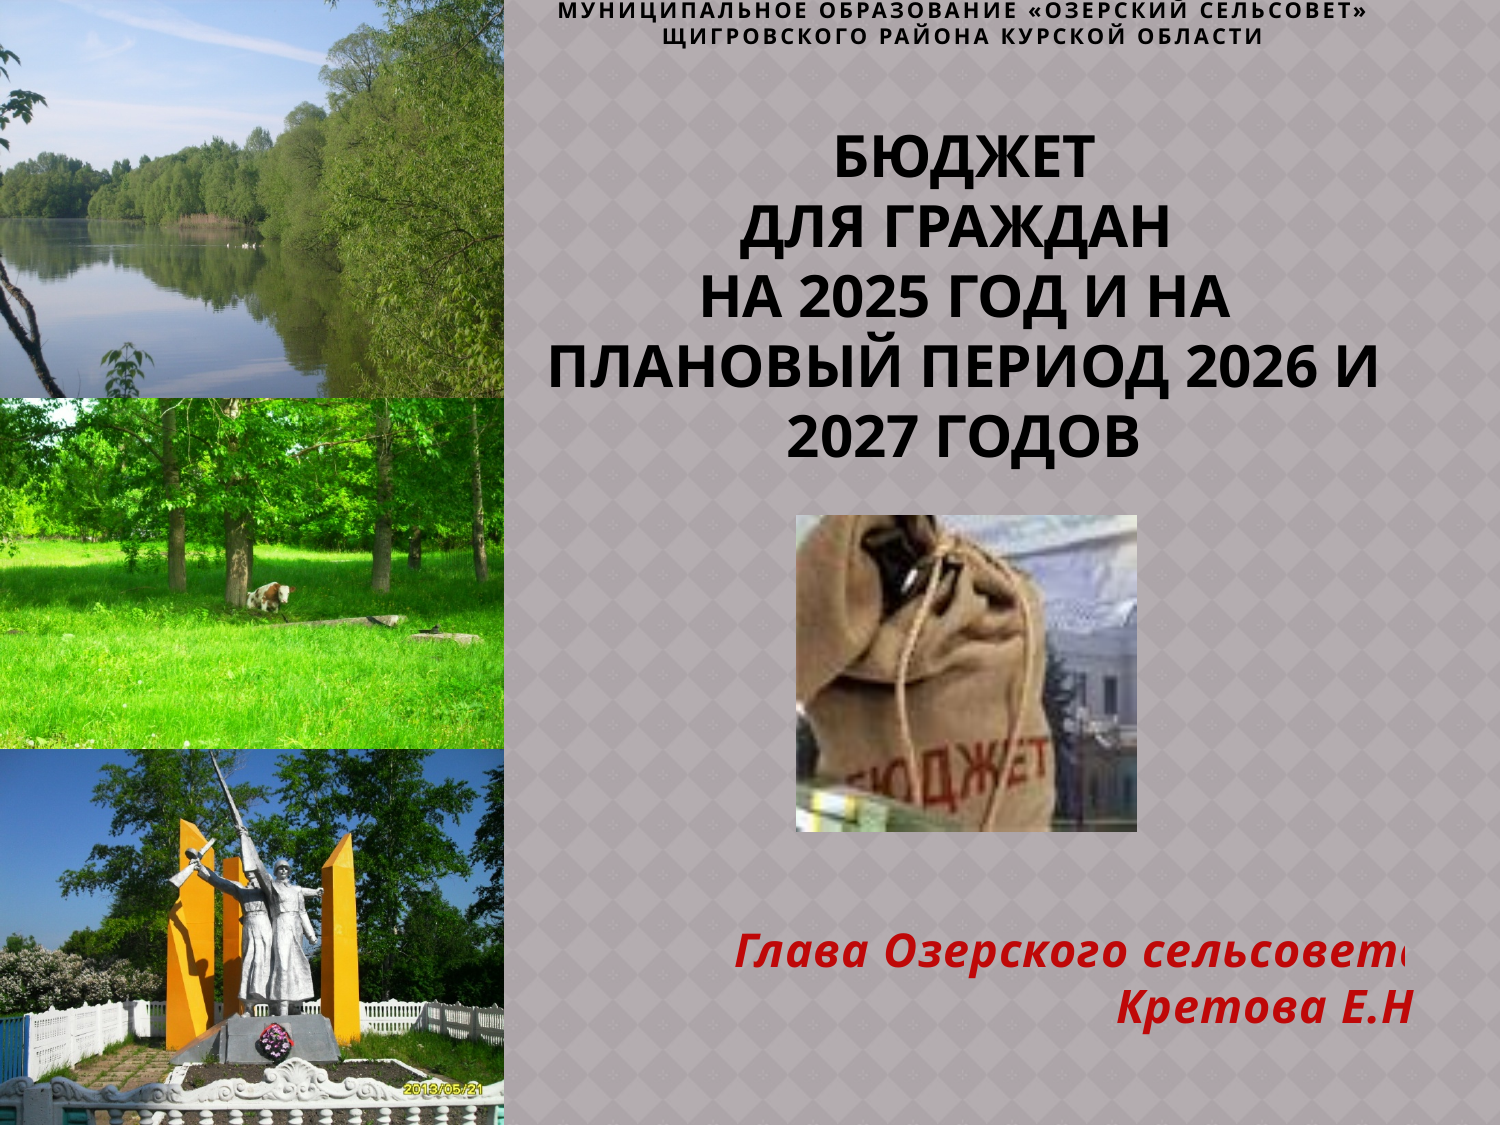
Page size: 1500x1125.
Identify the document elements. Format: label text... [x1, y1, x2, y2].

subtitle Глава Озерского сельсовета Кретова Е.Н. [597, 855, 1437, 1037]
title МуНИЦИПАЛЬНОЕ ОБРАЗОВАНИЕ «ОЗЕРСКИЙ СЕЛЬСОВЕТ» ЩИГРОВСКОГО РАЙОНА КУРСКОЙ ОБЛАСТИ Бюджет для граждан на 2025 год и на плановый период 2026 и 2027 годов [539, 164, 1390, 539]
picture [0, 0, 505, 1125]
picture [796, 515, 1138, 833]
